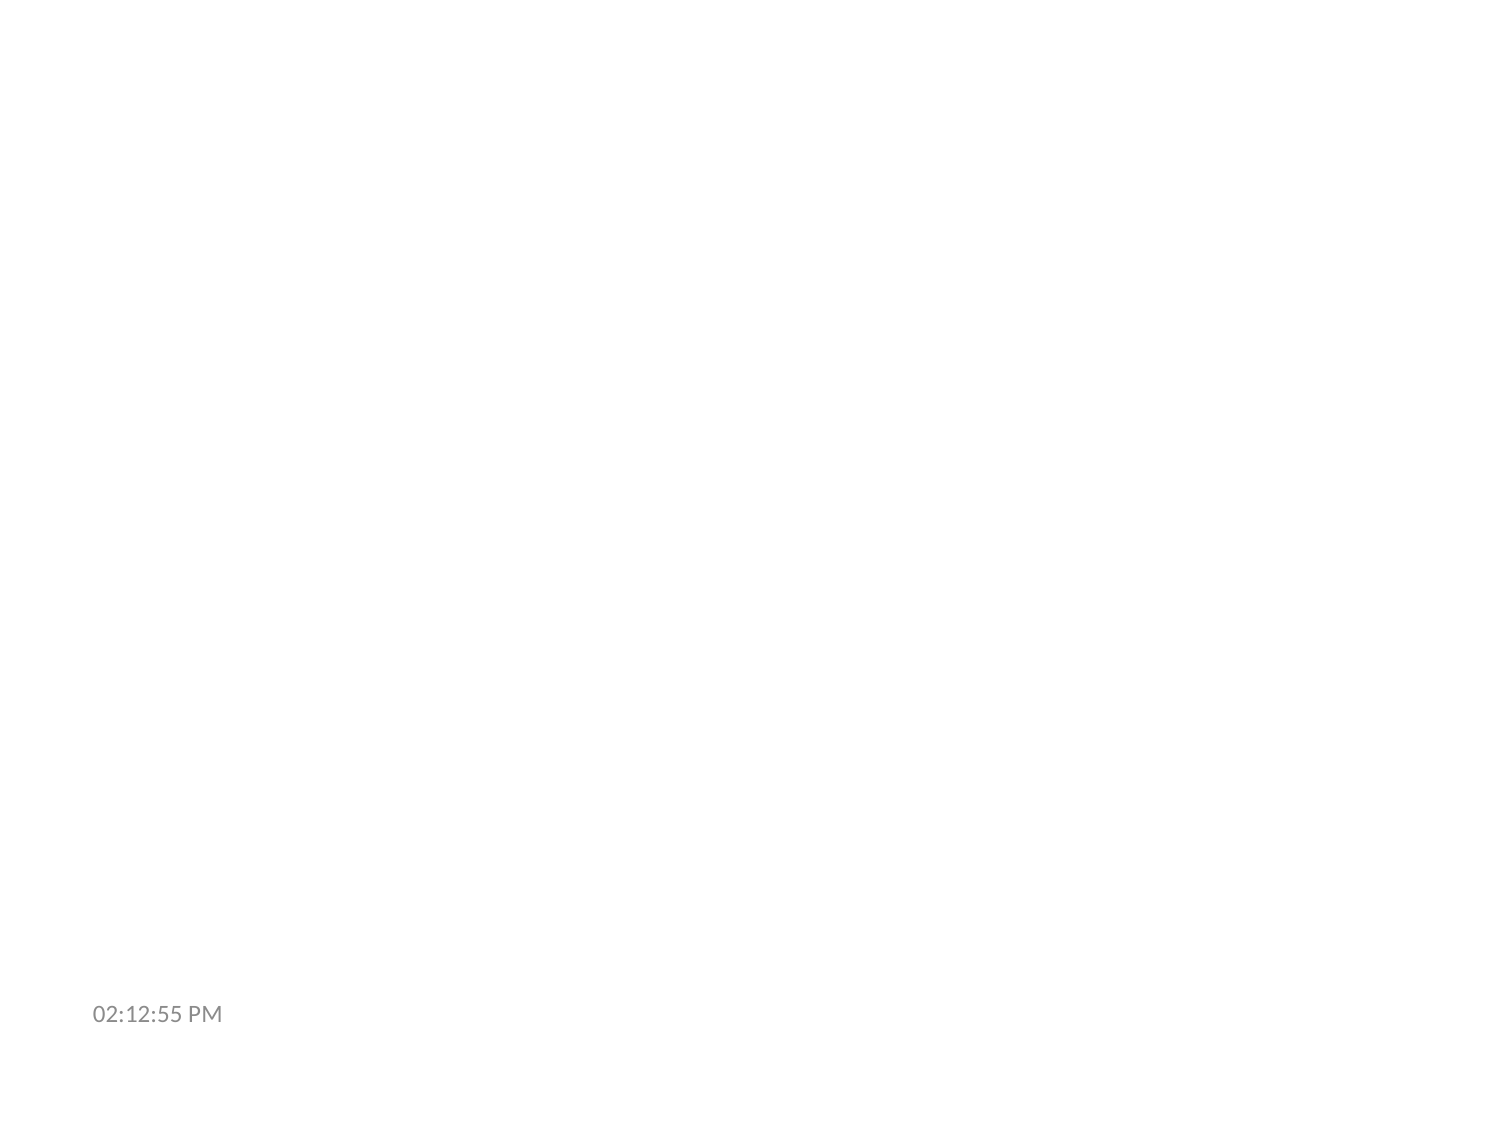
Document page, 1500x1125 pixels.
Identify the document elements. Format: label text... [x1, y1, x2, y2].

text_box 3:35:09 PM [77, 982, 428, 1043]
